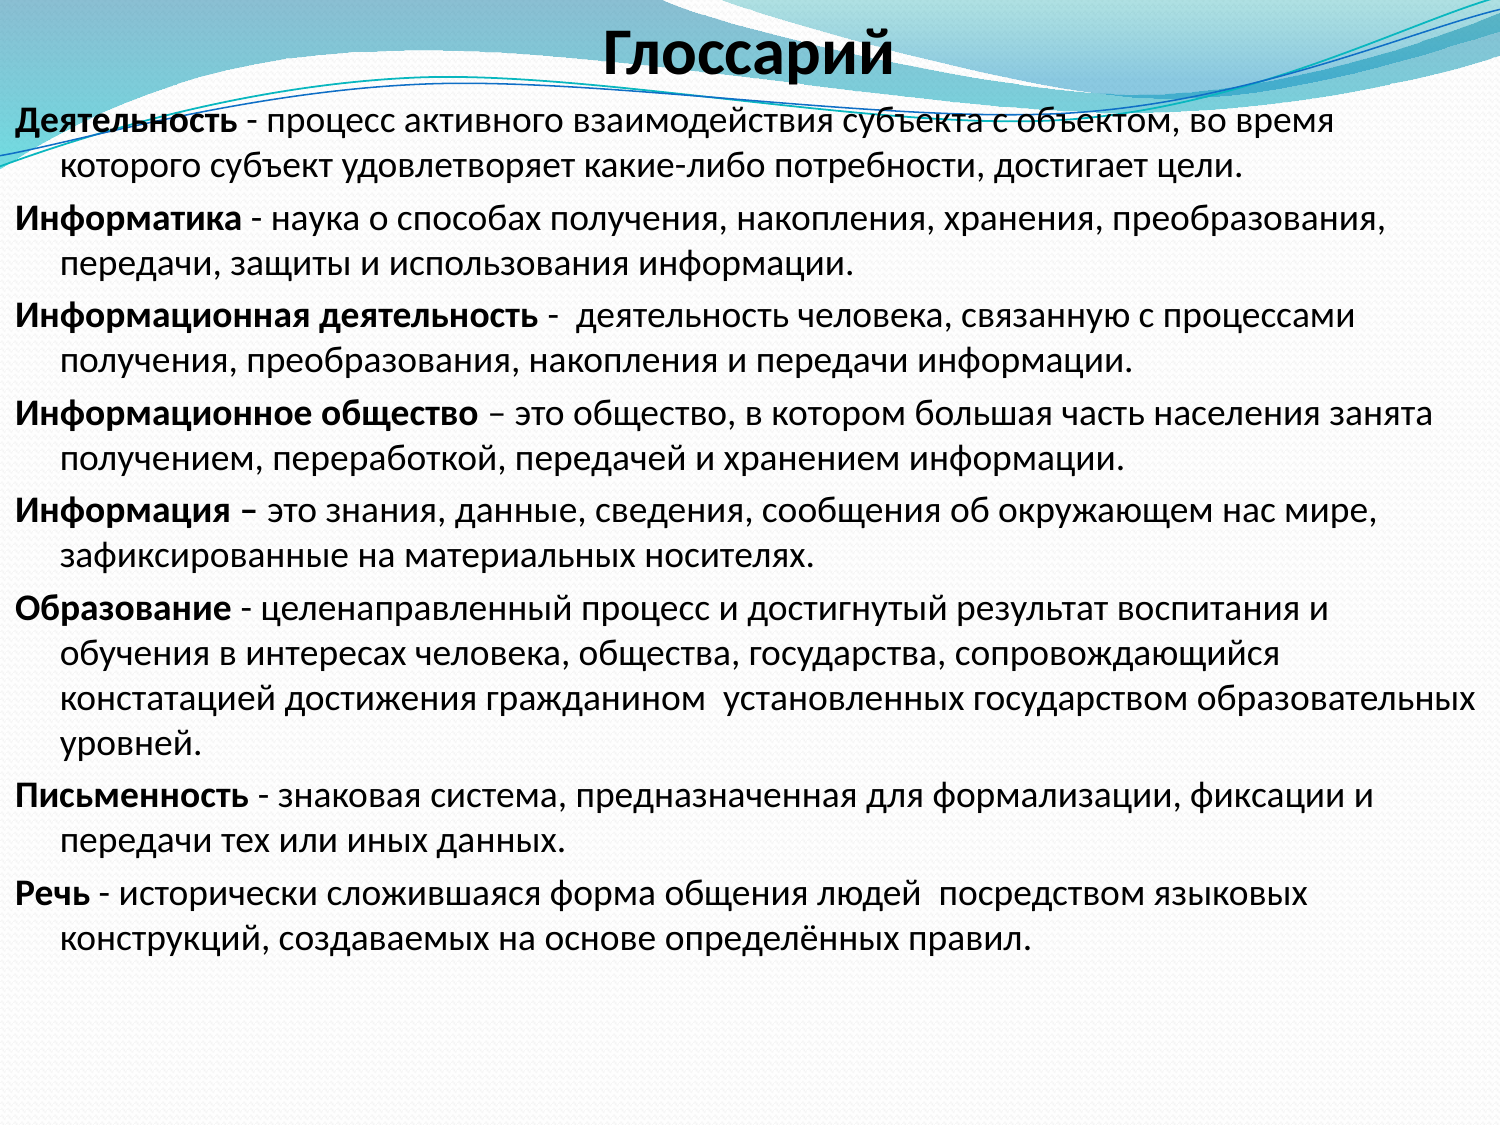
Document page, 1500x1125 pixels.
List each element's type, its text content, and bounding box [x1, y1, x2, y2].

list Глоссарий Деятельность - процесс активного взаимодействия субъекта с объектом, во время которого субъект удовлетворяет какие-либо потребности, достигает цели. Информатика - наука о способах получения, накопления, хранения, преобразования, передачи, защиты и использования информации. Информационная деятельность - деятельность человека, связанную с процессами получения, преобразования, накопления и передачи информации. Информационное общество – это общество, в котором большая часть населения занята получением, переработкой, передачей и хранением информации. Информация – это знания, данные, сведения, сообщения об окружающем нас мире, зафиксированные на материальных носителях. Образование - целенаправленный процесс и достигнутый результат воспитания и обучения в интересах человека, общества, государства, сопровождающийся констатацией достижения гражданином установленных государством образовательных уровней. Письменность - знаковая система, предназначенная для формализации, фиксации и передачи тех или иных данных. Речь - исторически сложившаяся форма общения людей посредством языковых конструкций, создаваемых на основе определённых правил. [0, 0, 1500, 1125]
